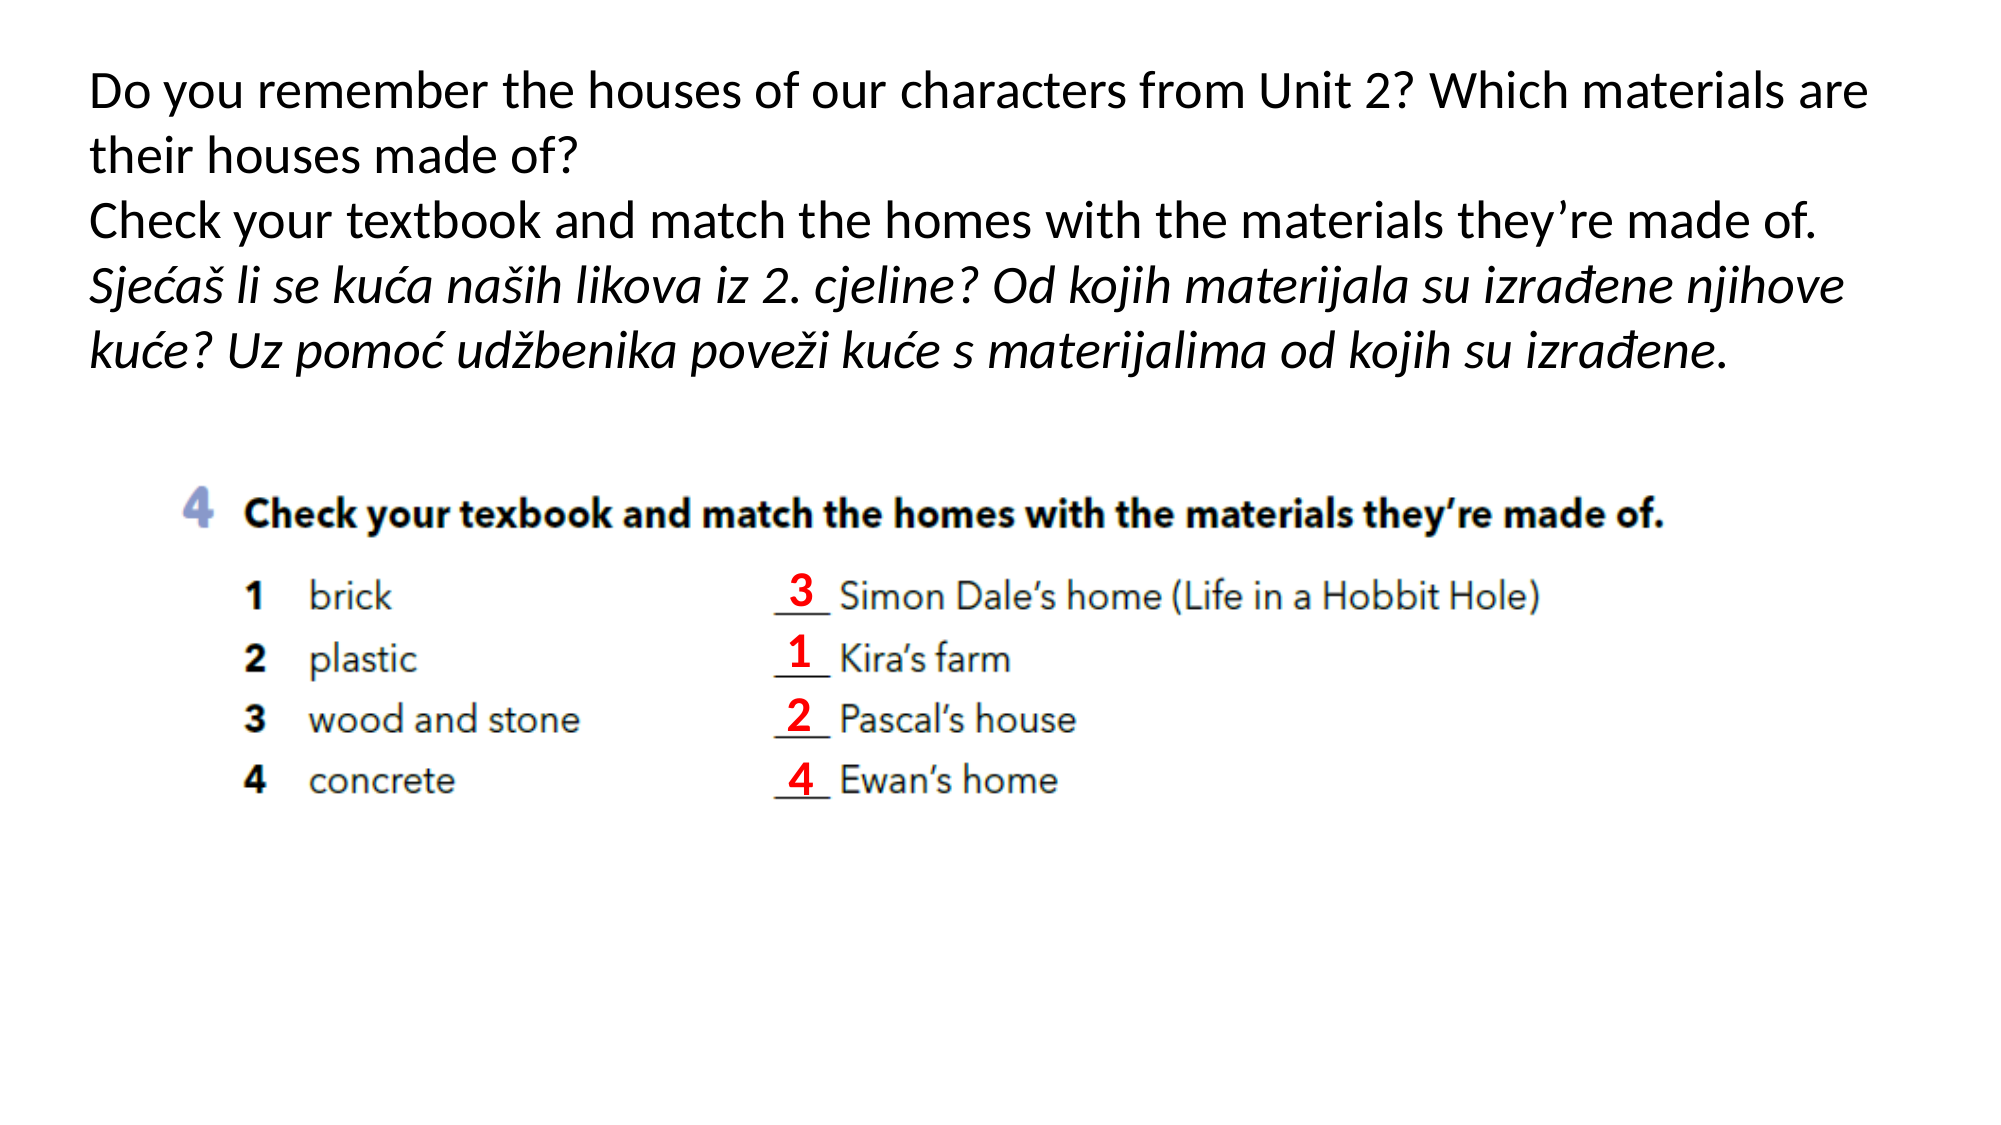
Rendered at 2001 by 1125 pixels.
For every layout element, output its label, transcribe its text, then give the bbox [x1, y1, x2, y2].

text_box Do you remember the houses of our characters from Unit 2? Which materials are their houses made of? Check your textbook and match the homes with the materials they’re made of. Sjećaš li se kuća naših likova iz 2. cjeline? Od kojih materijala su izrađene njihove kuće? Uz pomoć udžbenika poveži kuće s materijalima od kojih su izrađene. [75, 47, 1945, 387]
picture [165, 460, 1684, 822]
